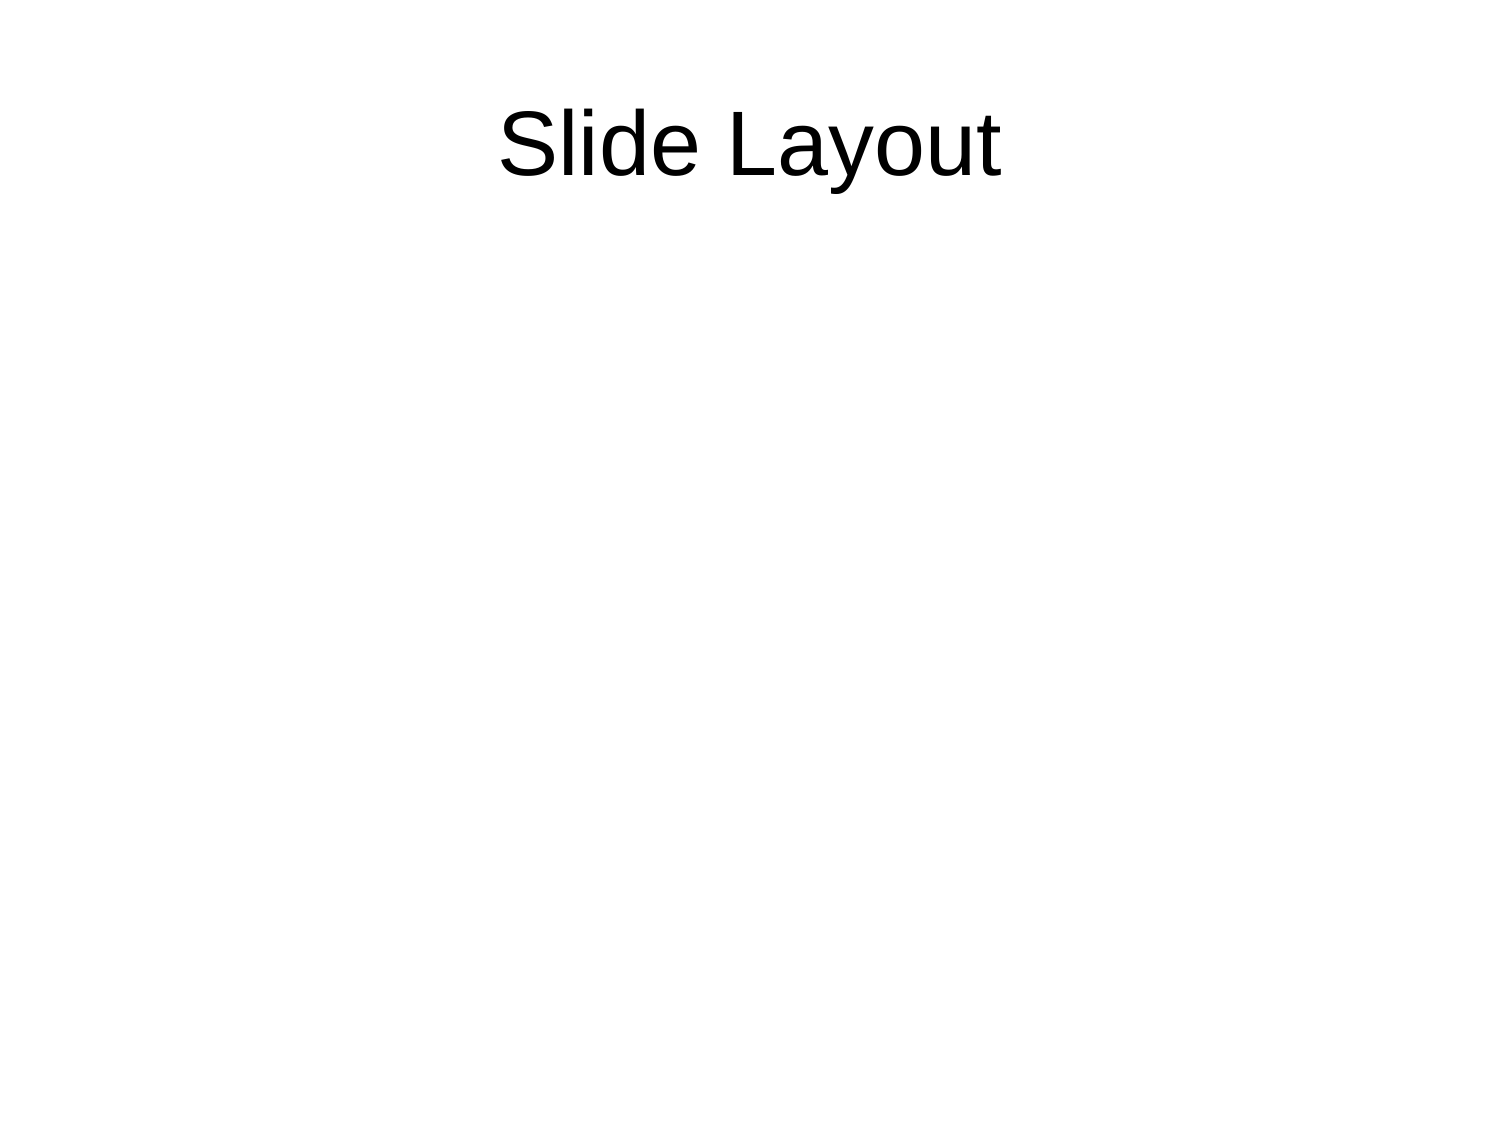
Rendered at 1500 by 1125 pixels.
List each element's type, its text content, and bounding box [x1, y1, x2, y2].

title Slide Layout [74, 44, 1426, 233]
